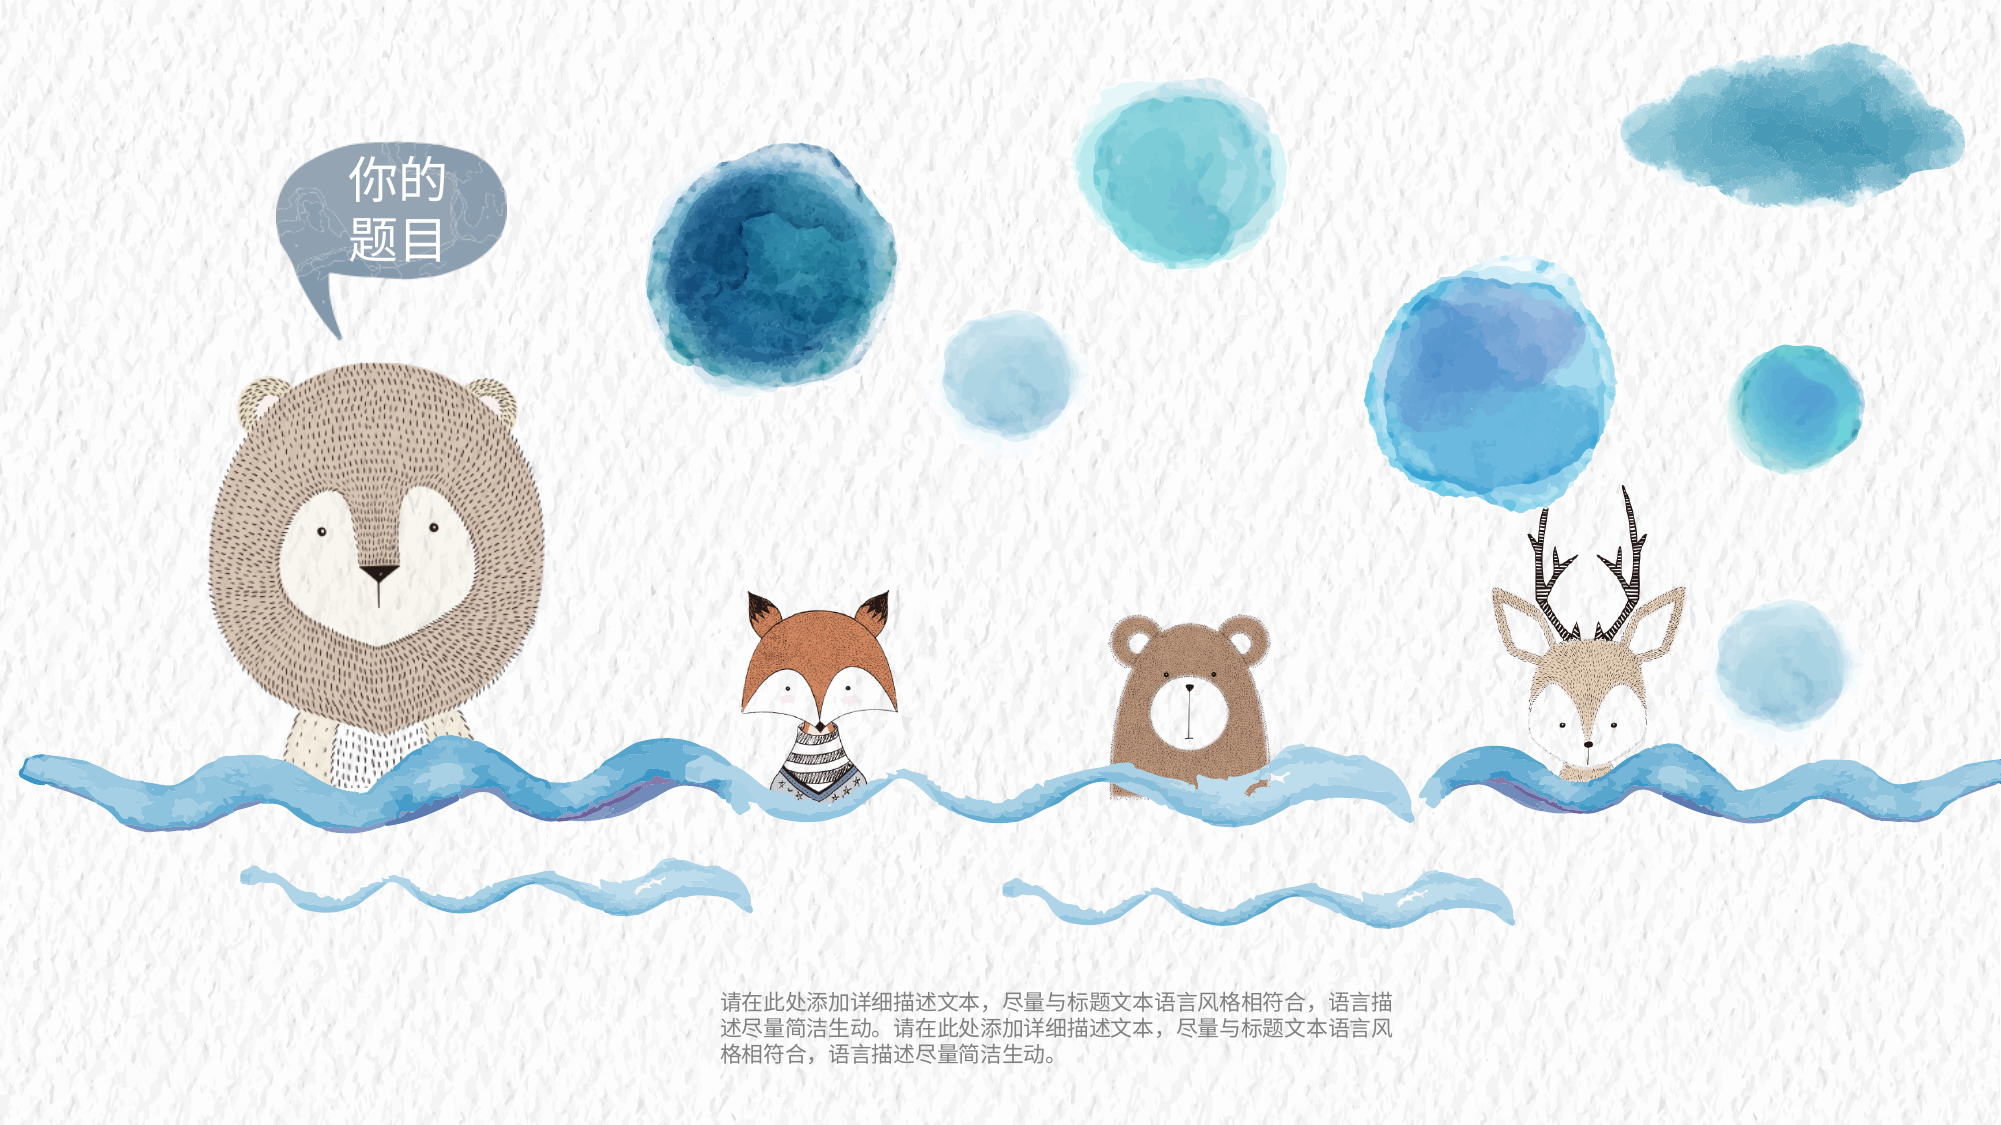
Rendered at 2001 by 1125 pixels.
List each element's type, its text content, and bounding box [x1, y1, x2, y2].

text_box 请在此处添加详细描述文本，尽量与标题文本语言风格相符合，语言描述尽量简洁生动。请在此处添加详细描述文本，尽量与标题文本语言风格相符合，语言描述尽量简洁生动。 [705, 954, 1431, 1101]
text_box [275, 141, 507, 341]
picture [0, 0, 2000, 1125]
